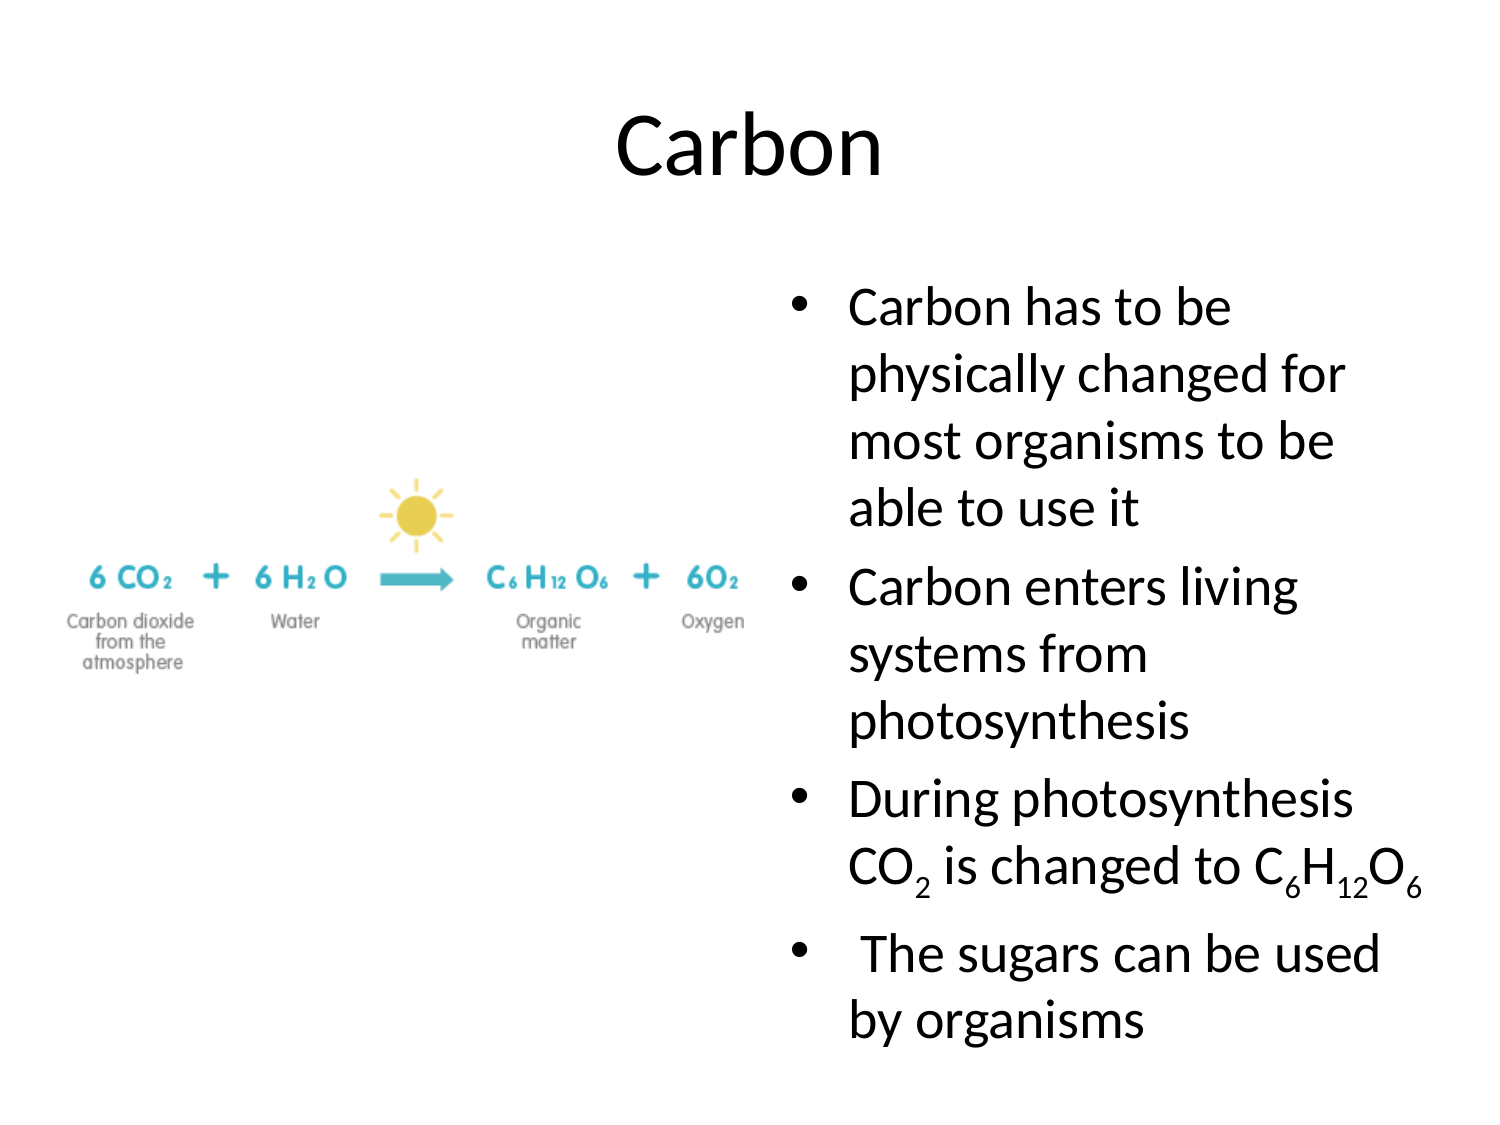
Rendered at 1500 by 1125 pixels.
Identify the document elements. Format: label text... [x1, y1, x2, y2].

picture [62, 474, 755, 682]
title Carbon [75, 45, 1425, 233]
list Carbon has to be physically changed for most organisms to be able to use it Carbon enters living systems from photosynthesis During photosynthesis CO2 is changed to C6H12O6 The sugars can be used by organisms [774, 262, 1438, 1075]
